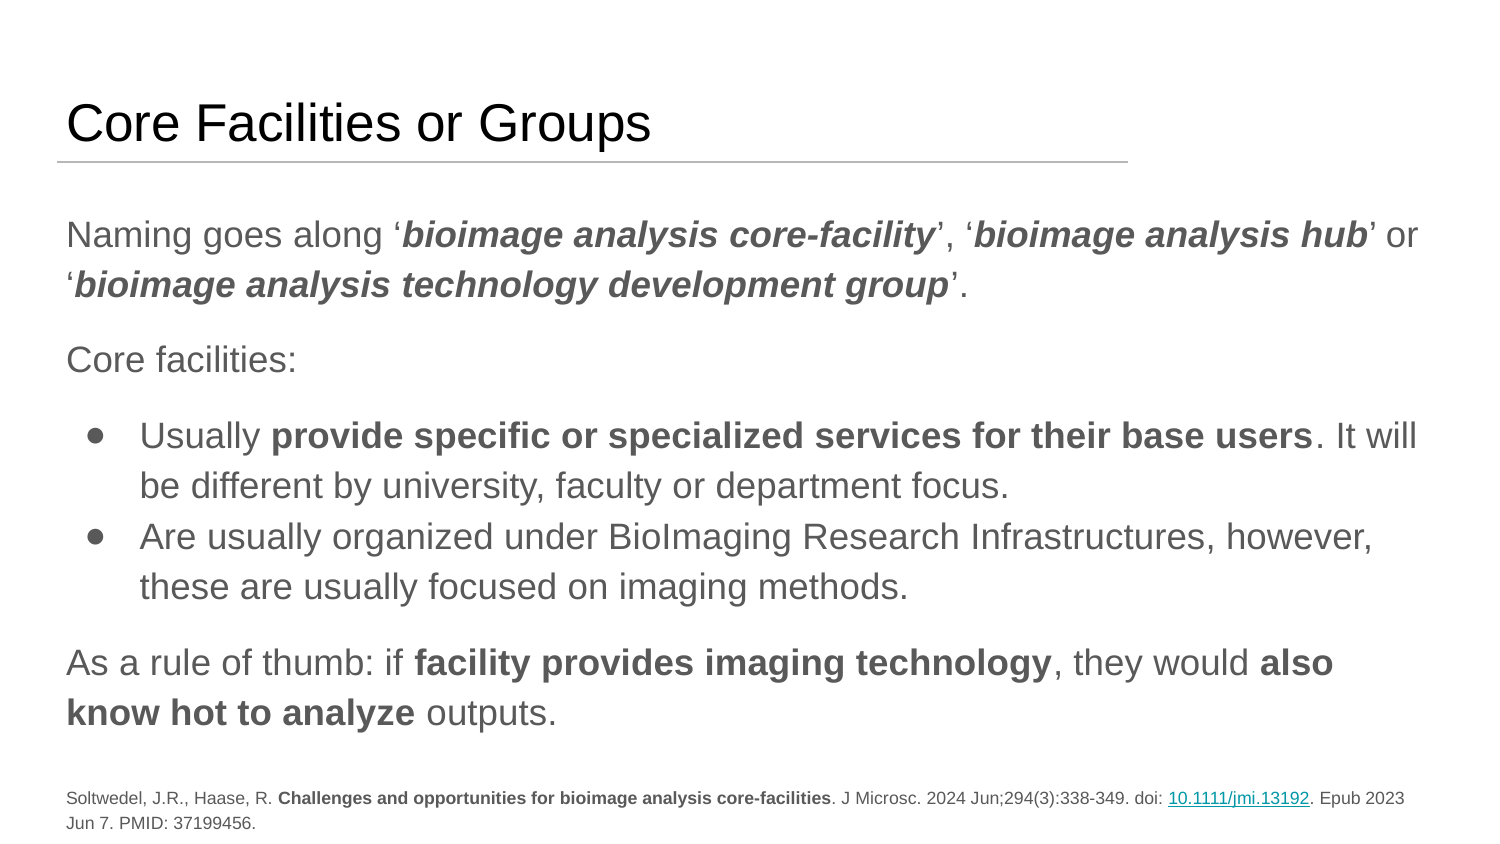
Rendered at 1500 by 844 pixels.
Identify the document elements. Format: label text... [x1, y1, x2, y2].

list Soltwedel, J.R., Haase, R. Challenges and opportunities for bioimage analysis core-facilities. J Microsc. 2024 Jun;294(3):338-349. doi: 10.1111/jmi.13192. Epub 2023 Jun 7. PMID: 37199456. [51, 769, 1449, 825]
title Core Facilities or Groups [51, 72, 1449, 167]
list Naming goes along ‘bioimage analysis core-facility’, ‘bioimage analysis hub’ or ‘bioimage analysis technology development group’. Core facilities: Usually provide specific or specialized services for their base users. It will be different by university, faculty or department focus. Are usually organized under BioImaging Research Infrastructures, however, these are usually focused on imaging methods. As a rule of thumb: if facility provides imaging technology, they would also know hot to analyze outputs. [51, 189, 1449, 750]
